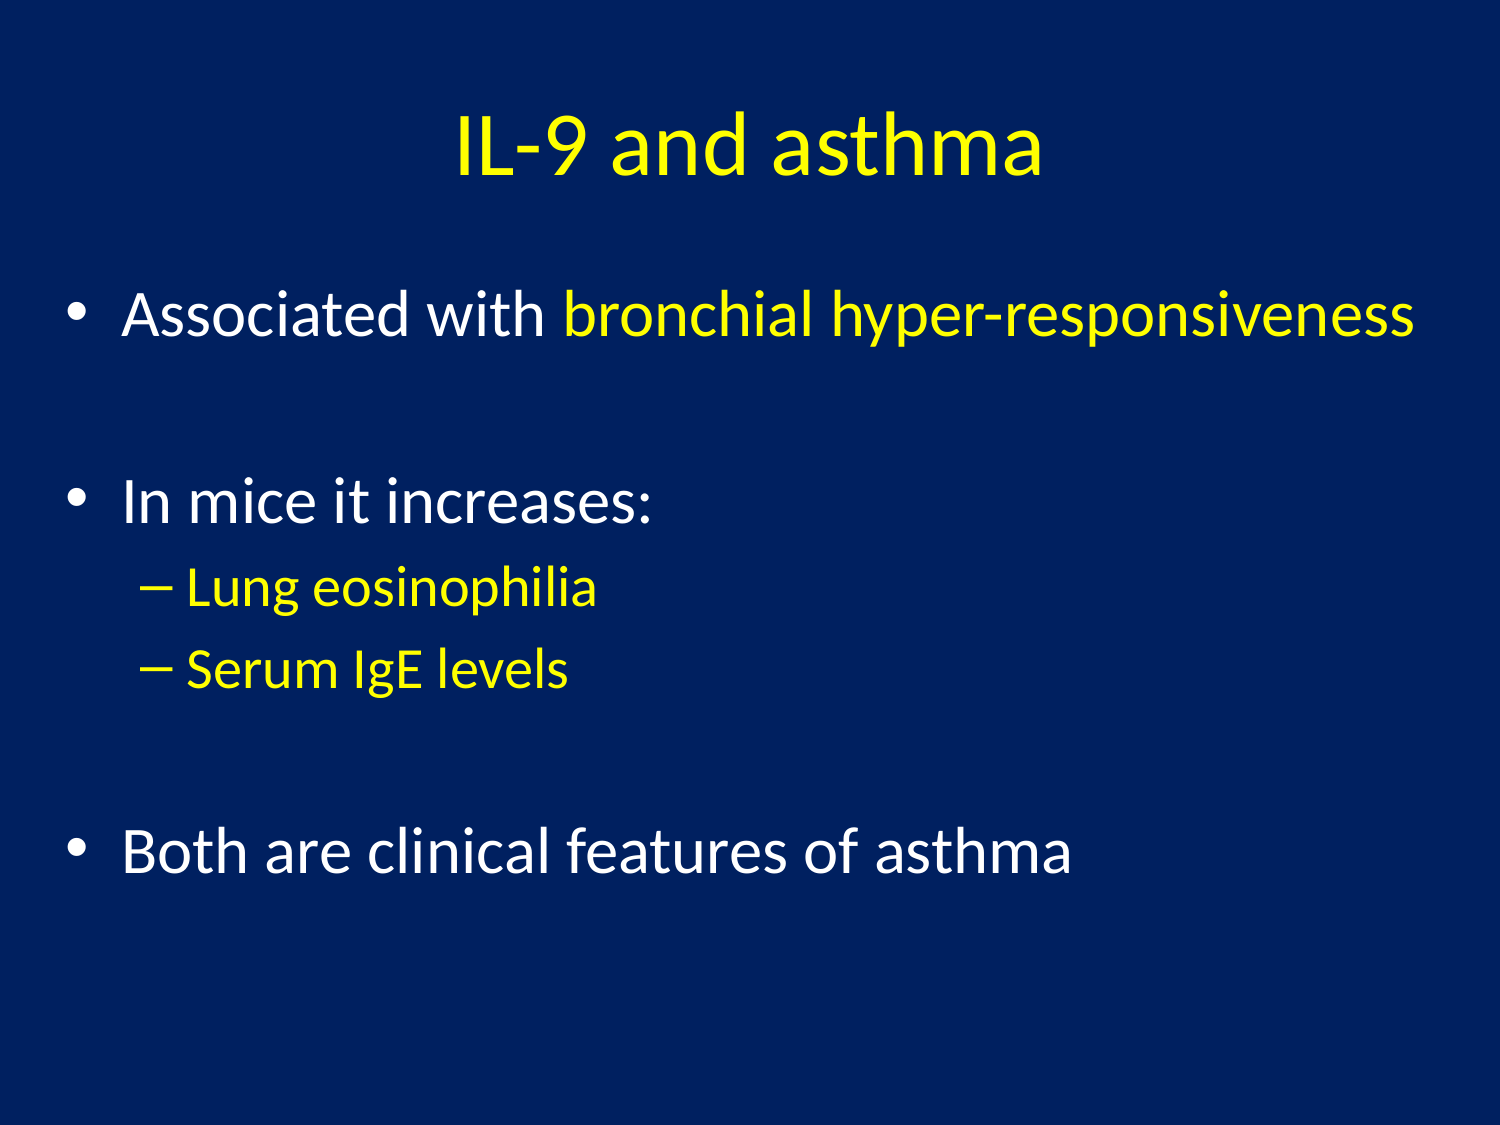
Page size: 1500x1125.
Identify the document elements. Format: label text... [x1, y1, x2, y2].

title IL-9 and asthma [75, 45, 1425, 233]
list Associated with bronchial hyper-responsiveness In mice it increases: Lung eosinophilia Serum IgE levels Both are clinical features of asthma [50, 262, 1438, 1005]
